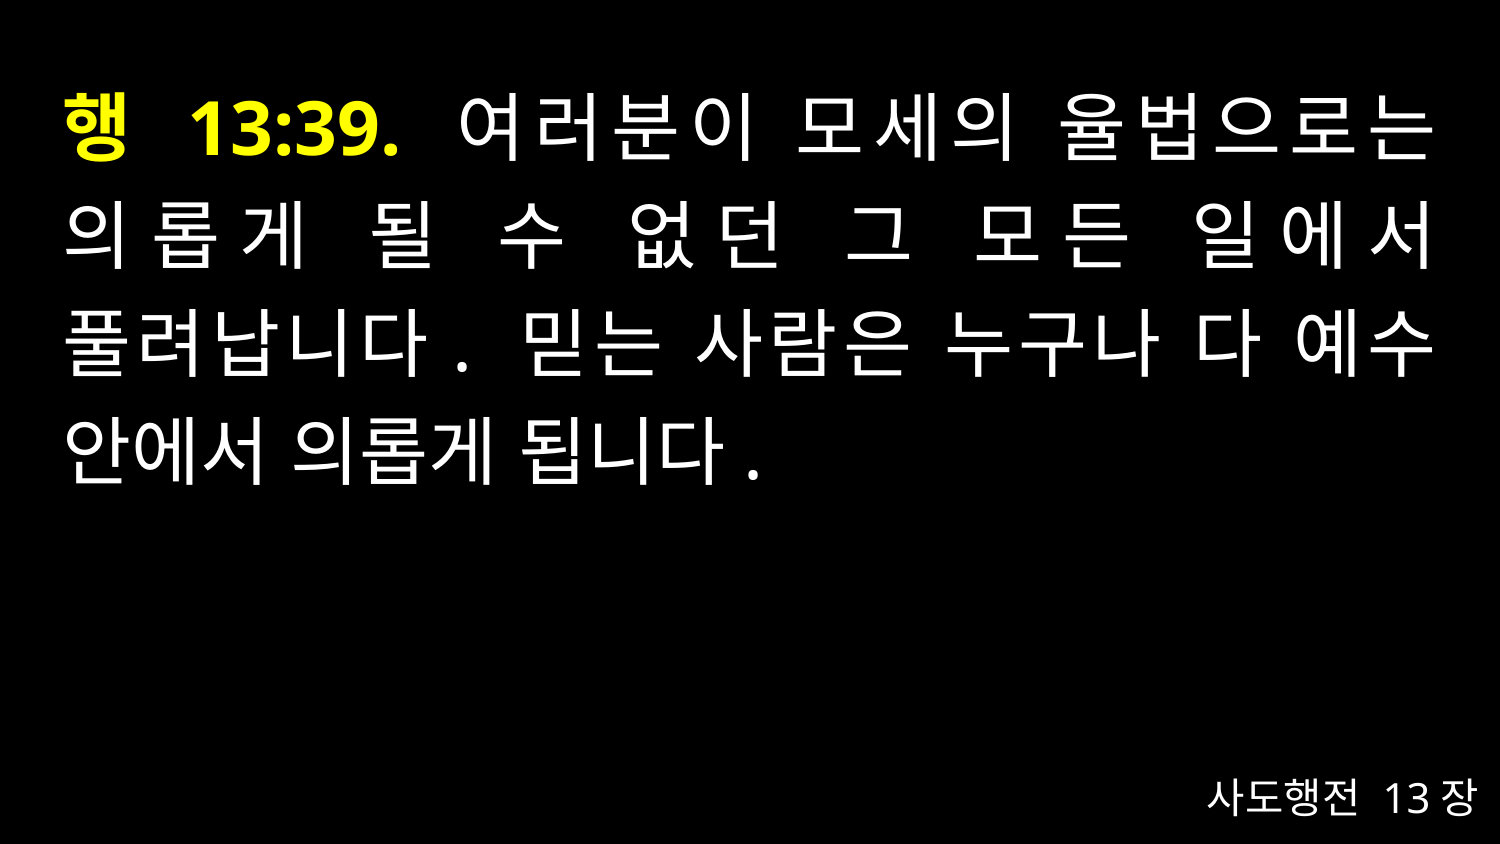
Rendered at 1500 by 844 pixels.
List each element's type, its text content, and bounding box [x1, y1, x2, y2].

title 행 13:39. 여러분이 모세의 율법으로는 의롭게 될 수 없던 그 모든 일에서 풀려납니다. 믿는 사람은 누구나 다 예수 안에서 의롭게 됩니다. [0, 0, 1500, 844]
subtitle 사도행전 13장 [916, 770, 1500, 844]
